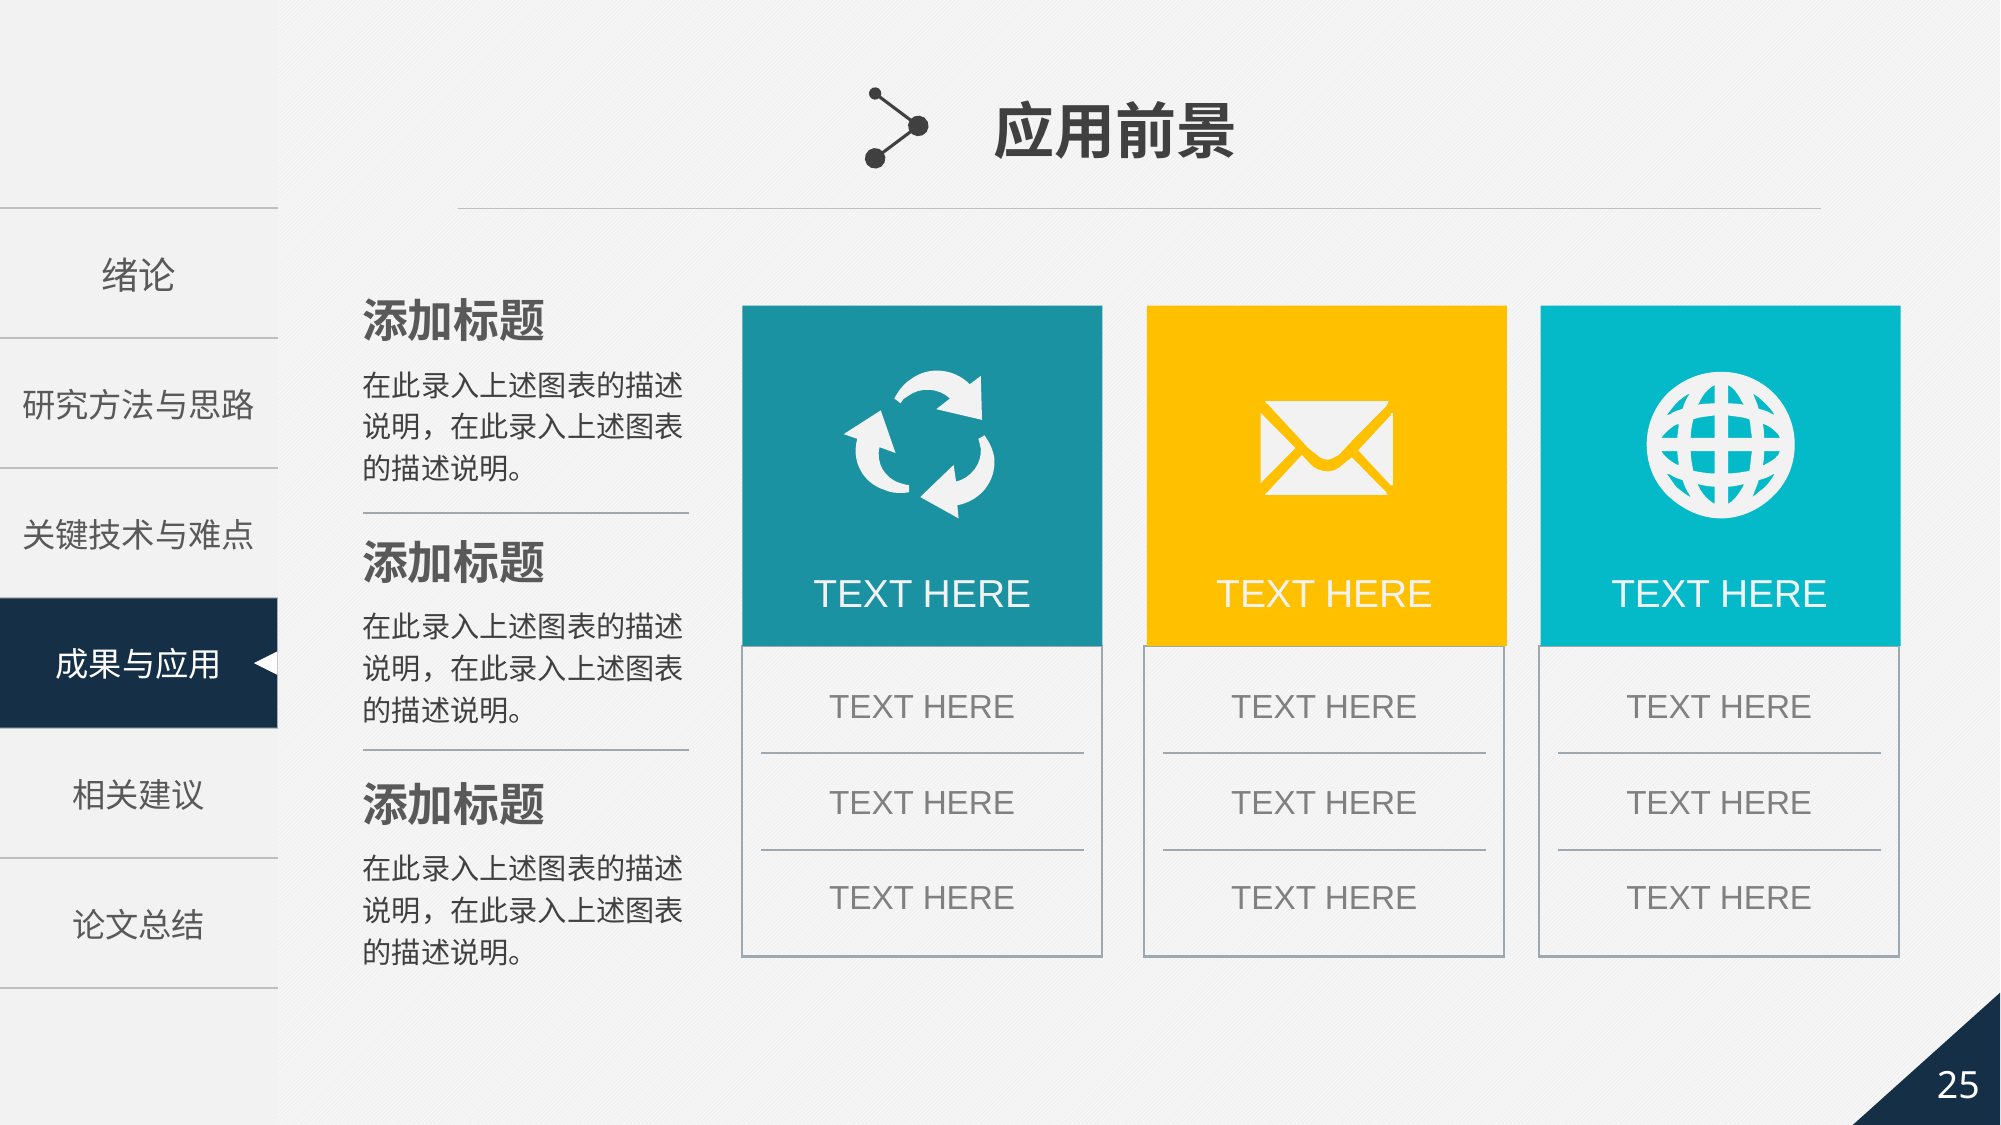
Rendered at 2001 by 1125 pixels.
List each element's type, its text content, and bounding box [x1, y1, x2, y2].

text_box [875, 93, 919, 159]
text_box 添加标题 [347, 767, 589, 835]
text_box 在此录入上述图表的描述说明，在此录入上述图表的描述说明。 [347, 594, 720, 735]
text_box 添加标题 [347, 284, 589, 352]
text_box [1539, 645, 1900, 957]
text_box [742, 305, 1103, 646]
text_box 在此录入上述图表的描述说明，在此录入上述图表的描述说明。 [347, 835, 720, 977]
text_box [1144, 645, 1505, 957]
text_box 在此录入上述图表的描述说明，在此录入上述图表的描述说明。 [347, 352, 720, 494]
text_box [1146, 305, 1507, 646]
text_box 应用前景 [979, 84, 1254, 173]
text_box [1540, 305, 1901, 646]
text_box 添加标题 [347, 526, 589, 594]
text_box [742, 646, 1103, 957]
